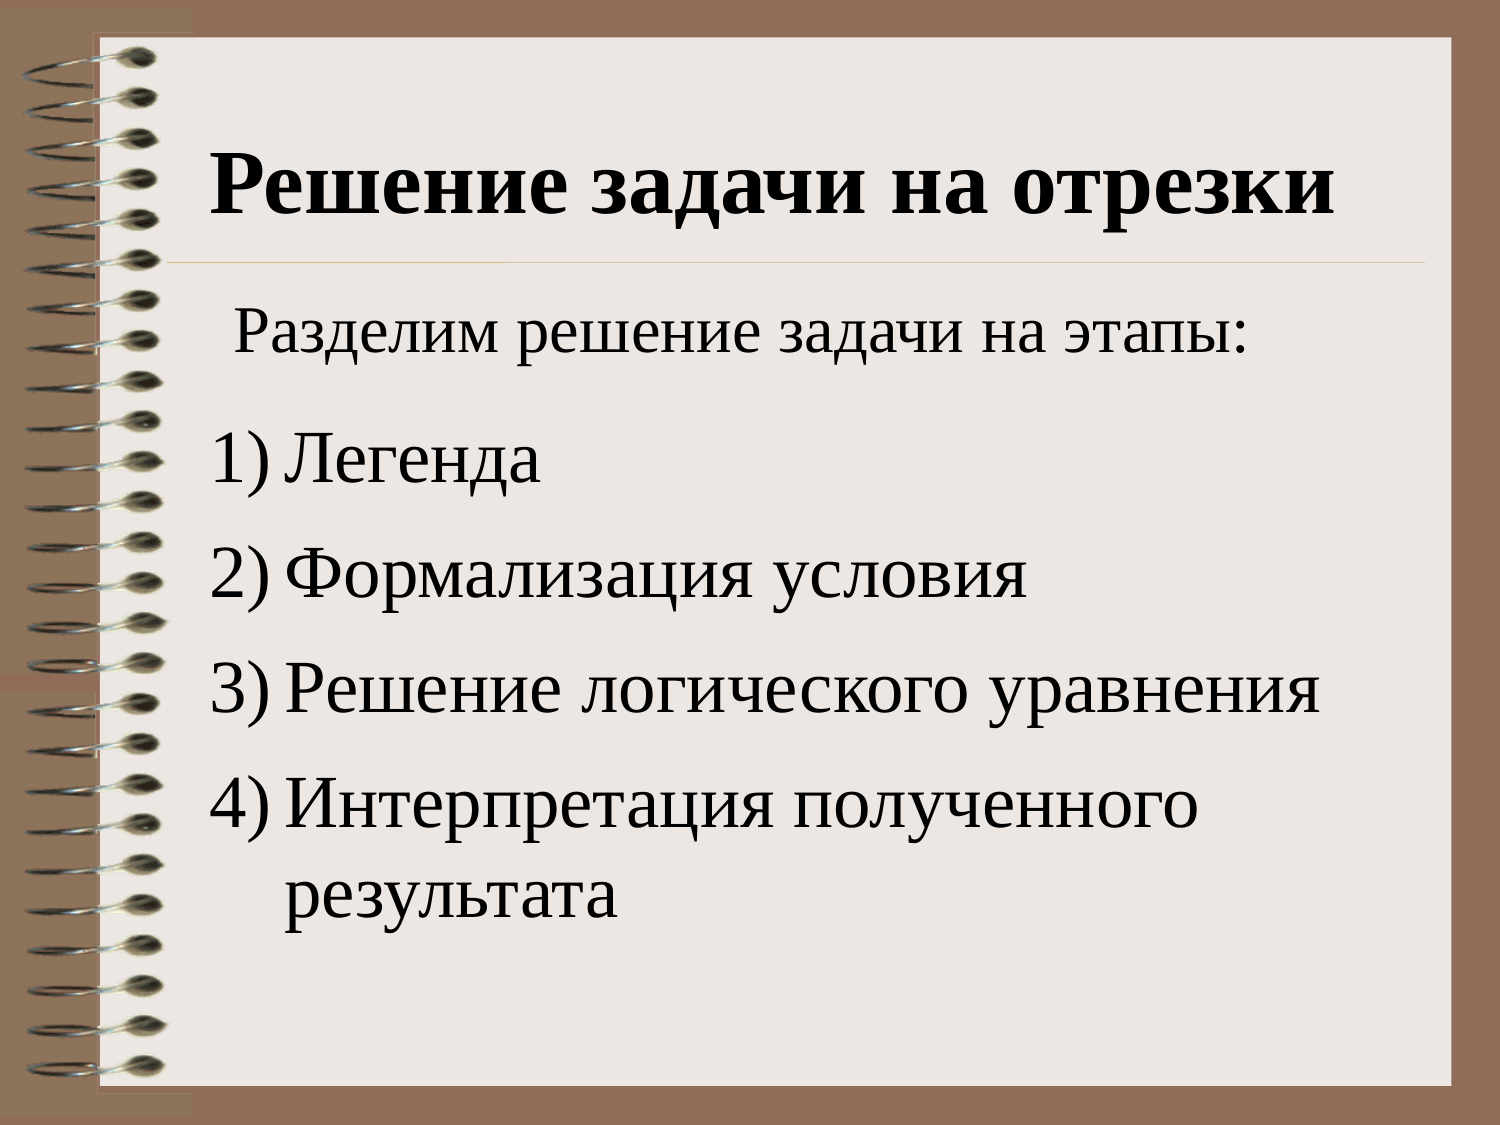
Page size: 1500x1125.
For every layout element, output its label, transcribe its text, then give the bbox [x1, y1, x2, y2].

text_box Легенда Формализация условия Решение логического уравнения Интерпретация полученного результата [194, 400, 1412, 940]
picture [0, 692, 194, 1115]
text_box Решение задачи на отрезки [194, 114, 1436, 240]
text_box Разделим решение задачи на этапы: [218, 278, 1353, 374]
picture [0, 8, 194, 674]
